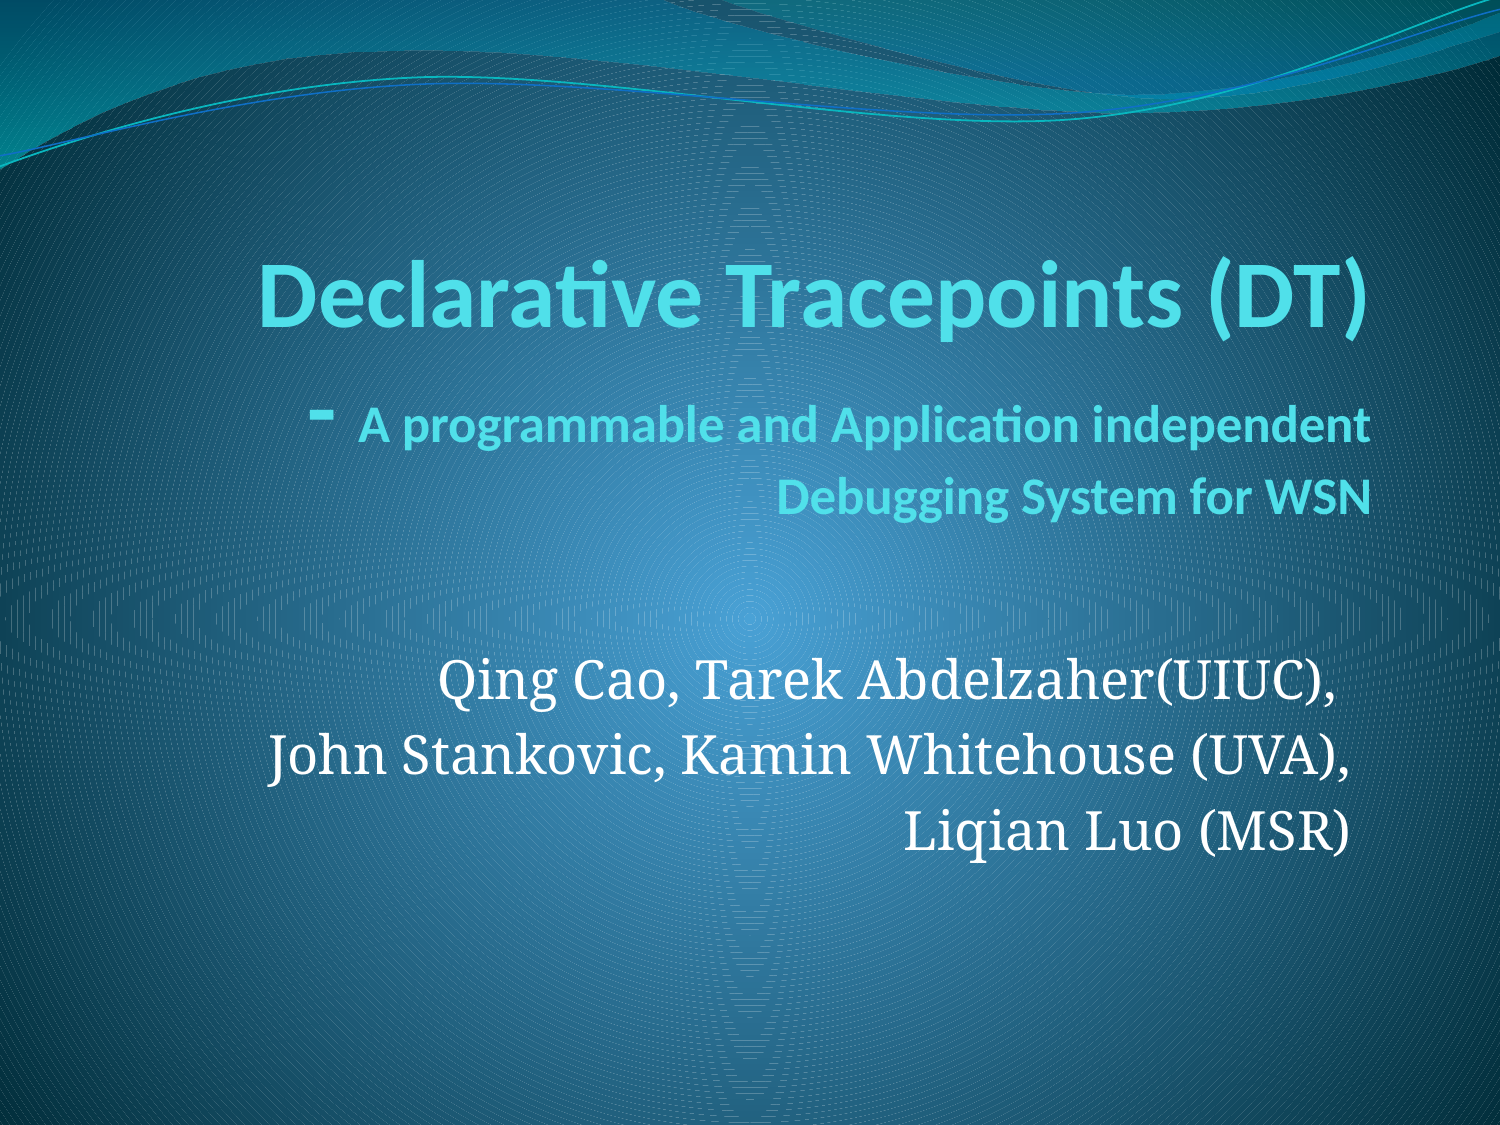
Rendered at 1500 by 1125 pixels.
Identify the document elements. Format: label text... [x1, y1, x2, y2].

title Declarative Tracepoints (DT) - A programmable and Application independent Debugging System for WSN [87, 224, 1376, 525]
subtitle Qing Cao, Tarek Abdelzaher(UIUC), John Stankovic, Kamin Whitehouse (UVA), Liqian Luo (MSR) [225, 637, 1363, 925]
